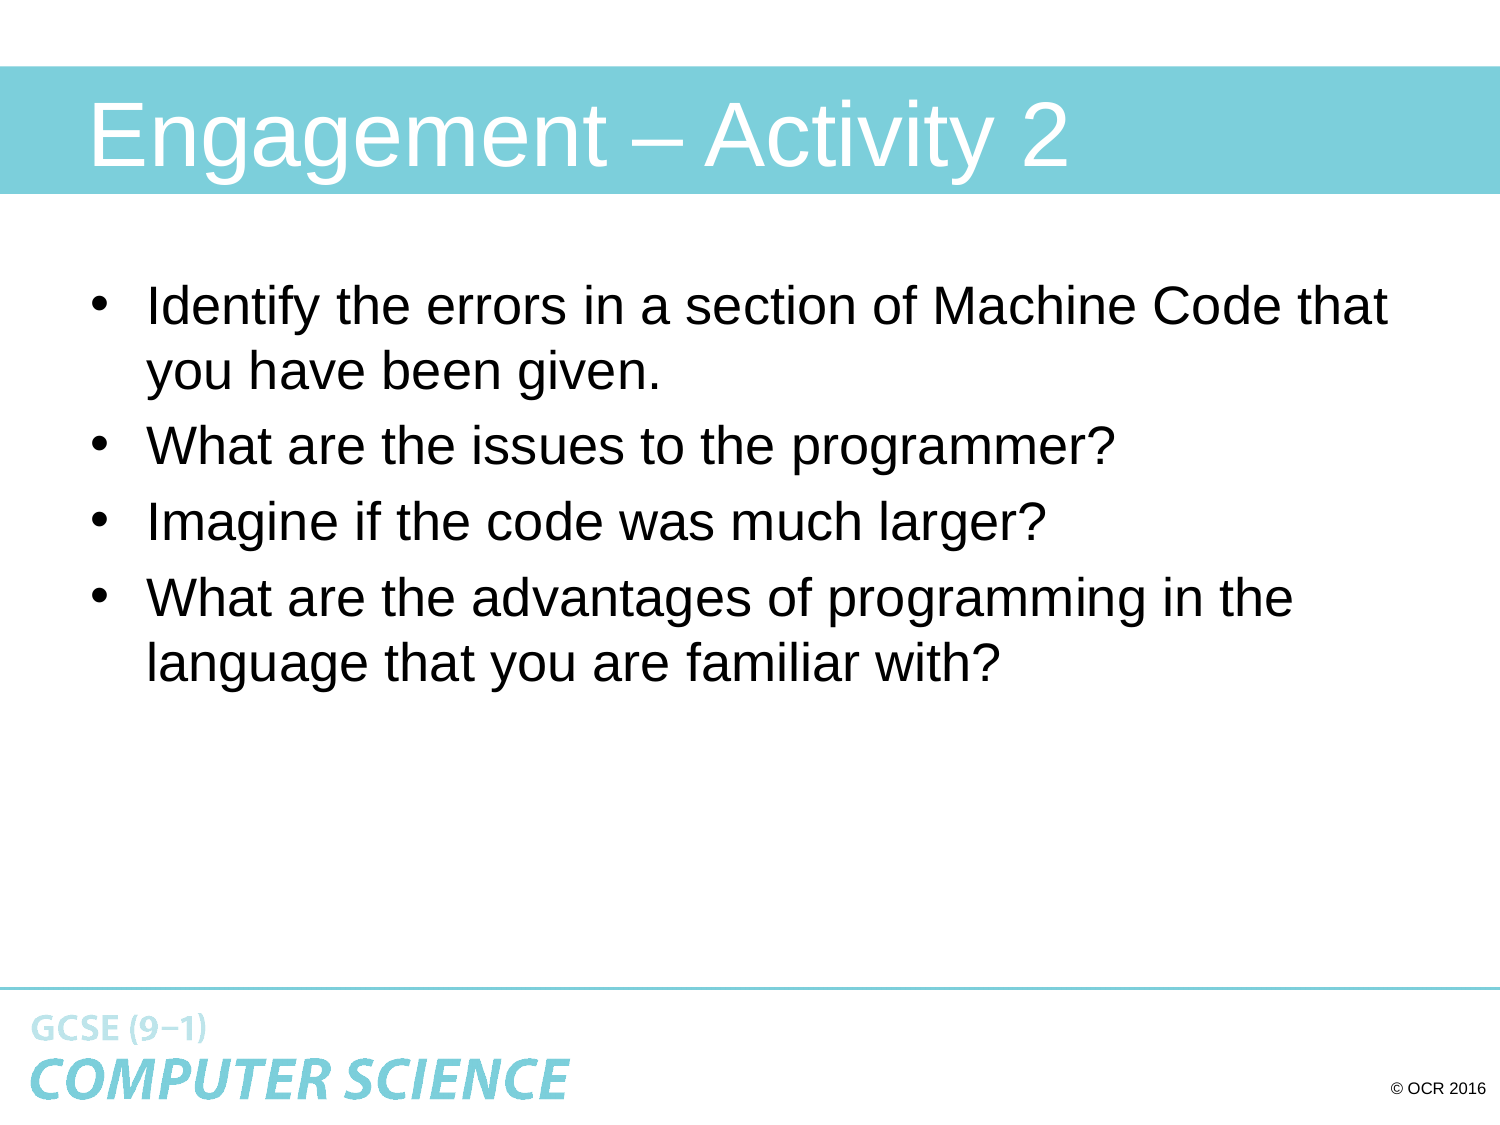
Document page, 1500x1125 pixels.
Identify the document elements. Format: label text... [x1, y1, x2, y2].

list Identify the errors in a section of Machine Code that you have been given. What are the issues to the programmer? Imagine if the code was much larger? What are the advantages of programming in the language that you are familiar with? [75, 262, 1425, 965]
picture [0, 987, 1500, 1124]
title Engagement – Activity 2 [0, 66, 1500, 194]
